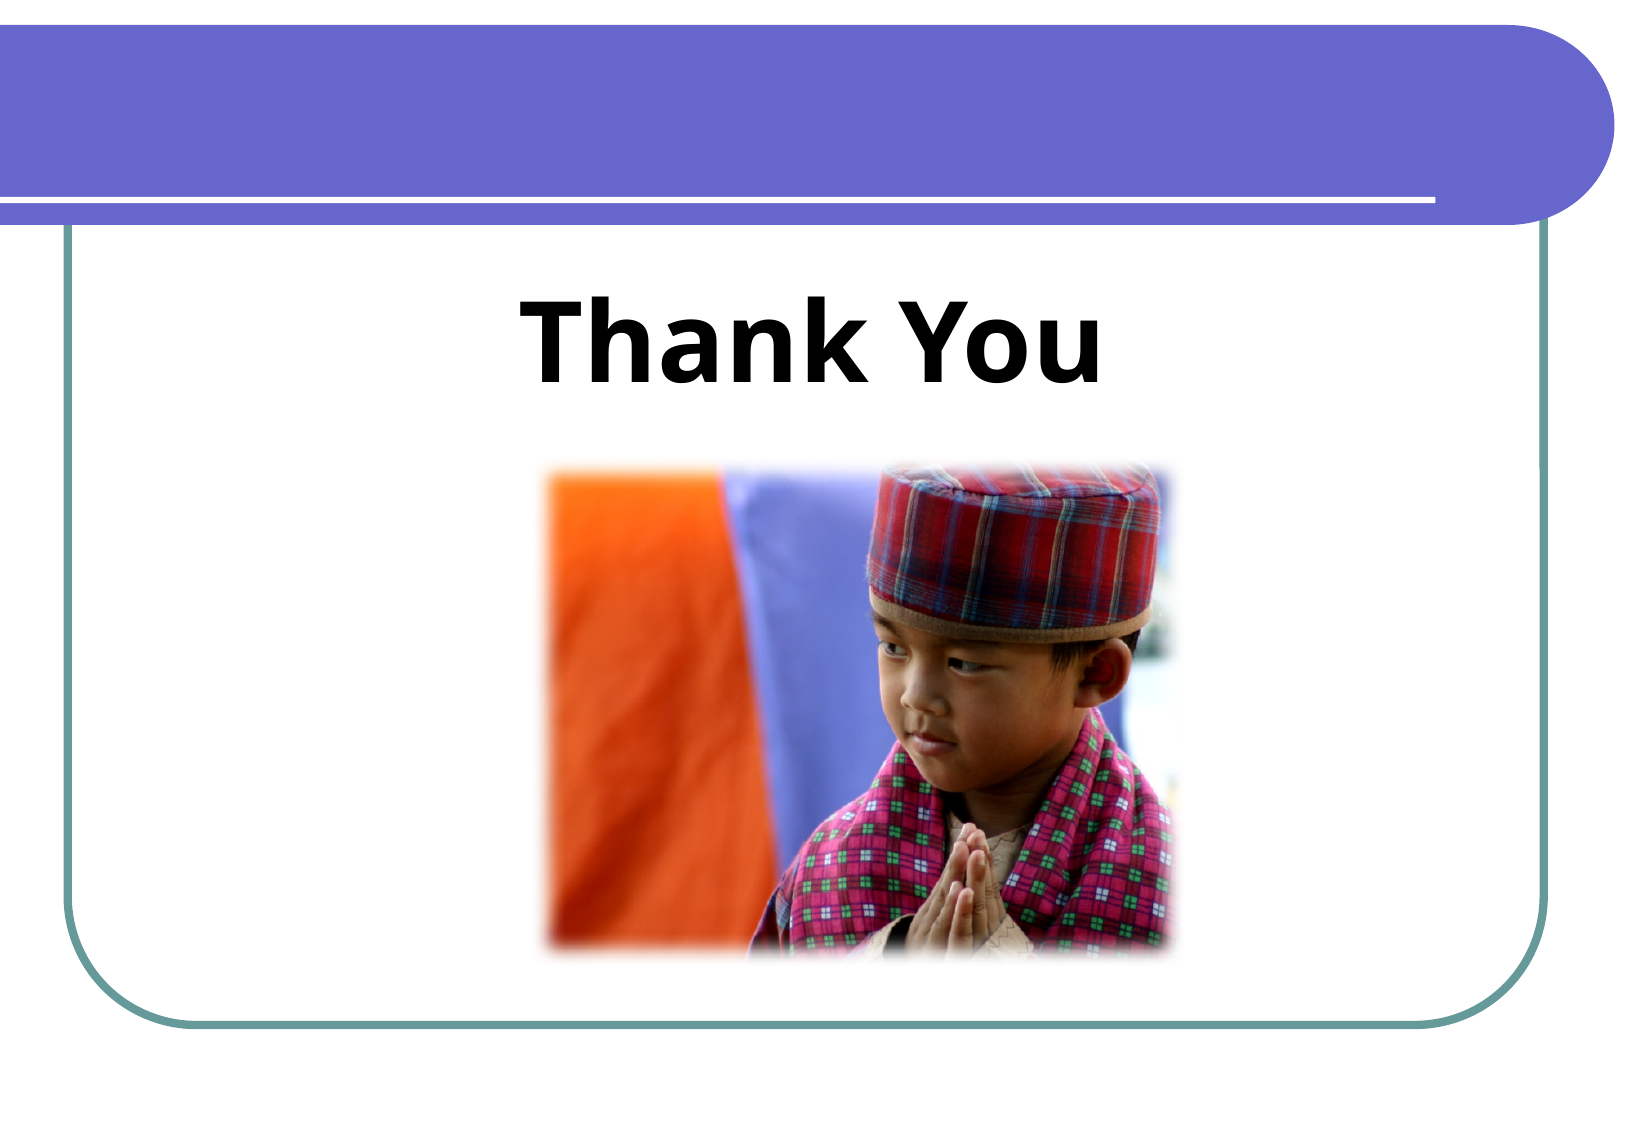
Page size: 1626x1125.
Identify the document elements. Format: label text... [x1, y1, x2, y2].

picture [530, 456, 1186, 968]
list Thank You [108, 262, 1517, 988]
